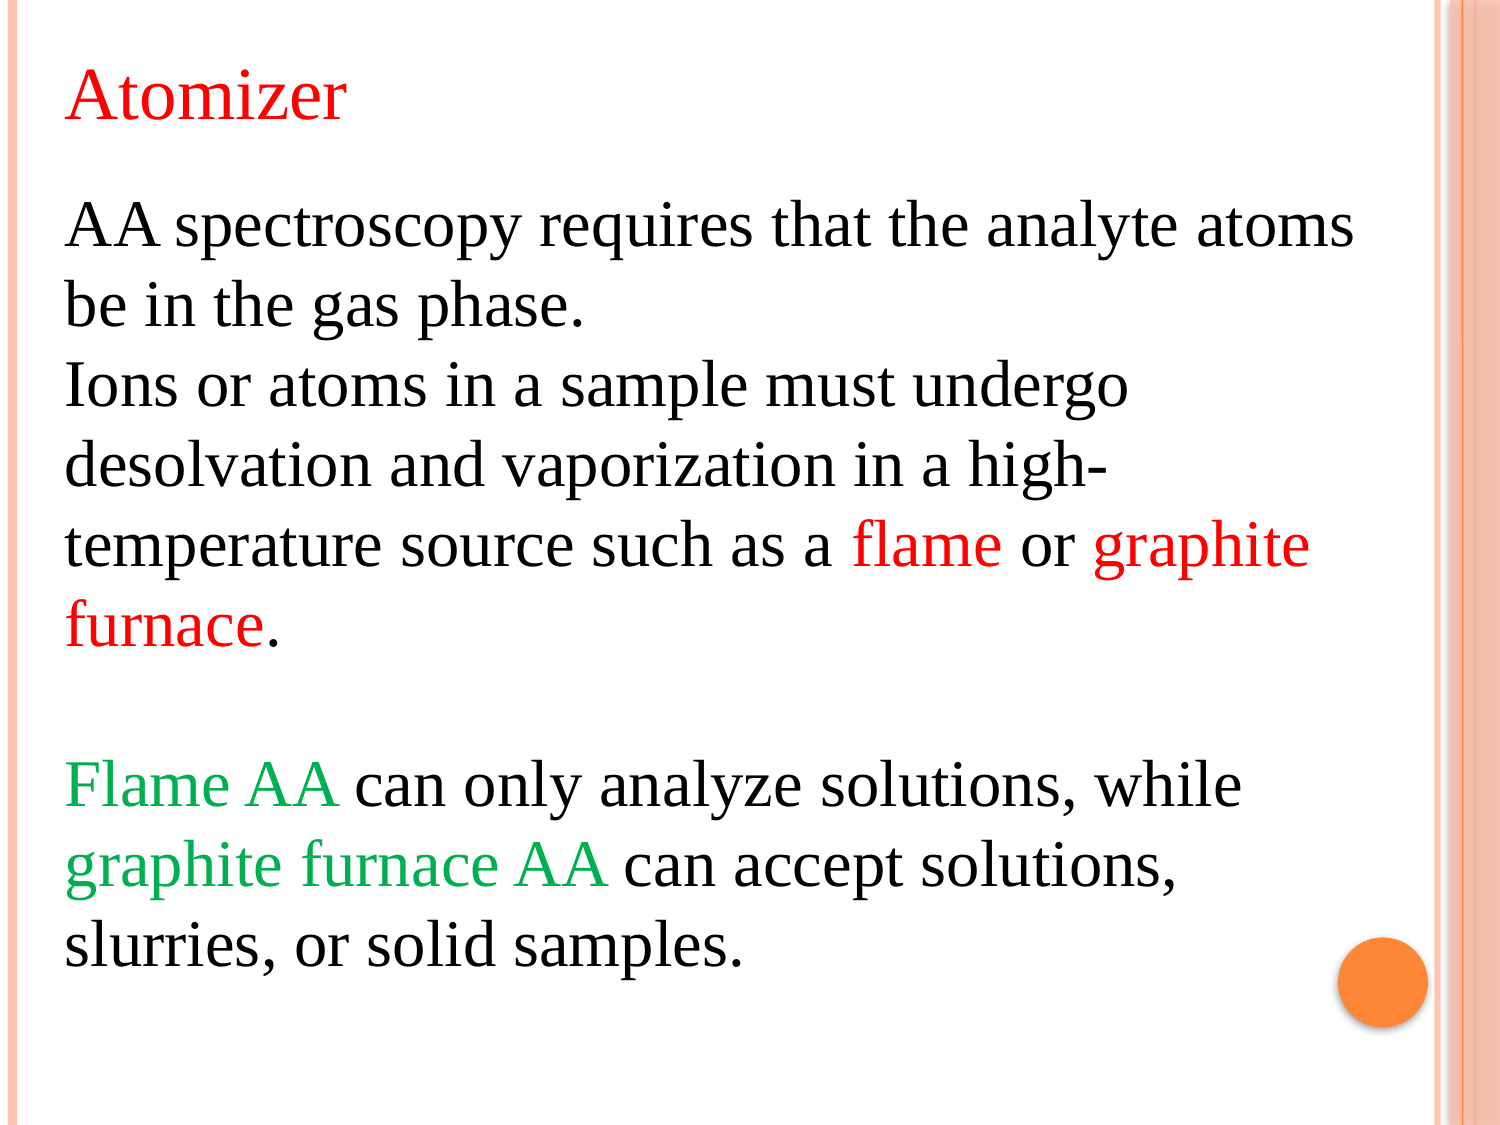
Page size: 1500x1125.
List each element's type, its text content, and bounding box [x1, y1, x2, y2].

text_box Atomizer AA spectroscopy requires that the analyte atoms be in the gas phase. Ions or atoms in a sample must undergo desolvation and vaporization in a high-temperature source such as a flame or graphite furnace. Flame AA can only analyze solutions, while graphite furnace AA can accept solutions, slurries, or solid samples. [49, 37, 1400, 1032]
